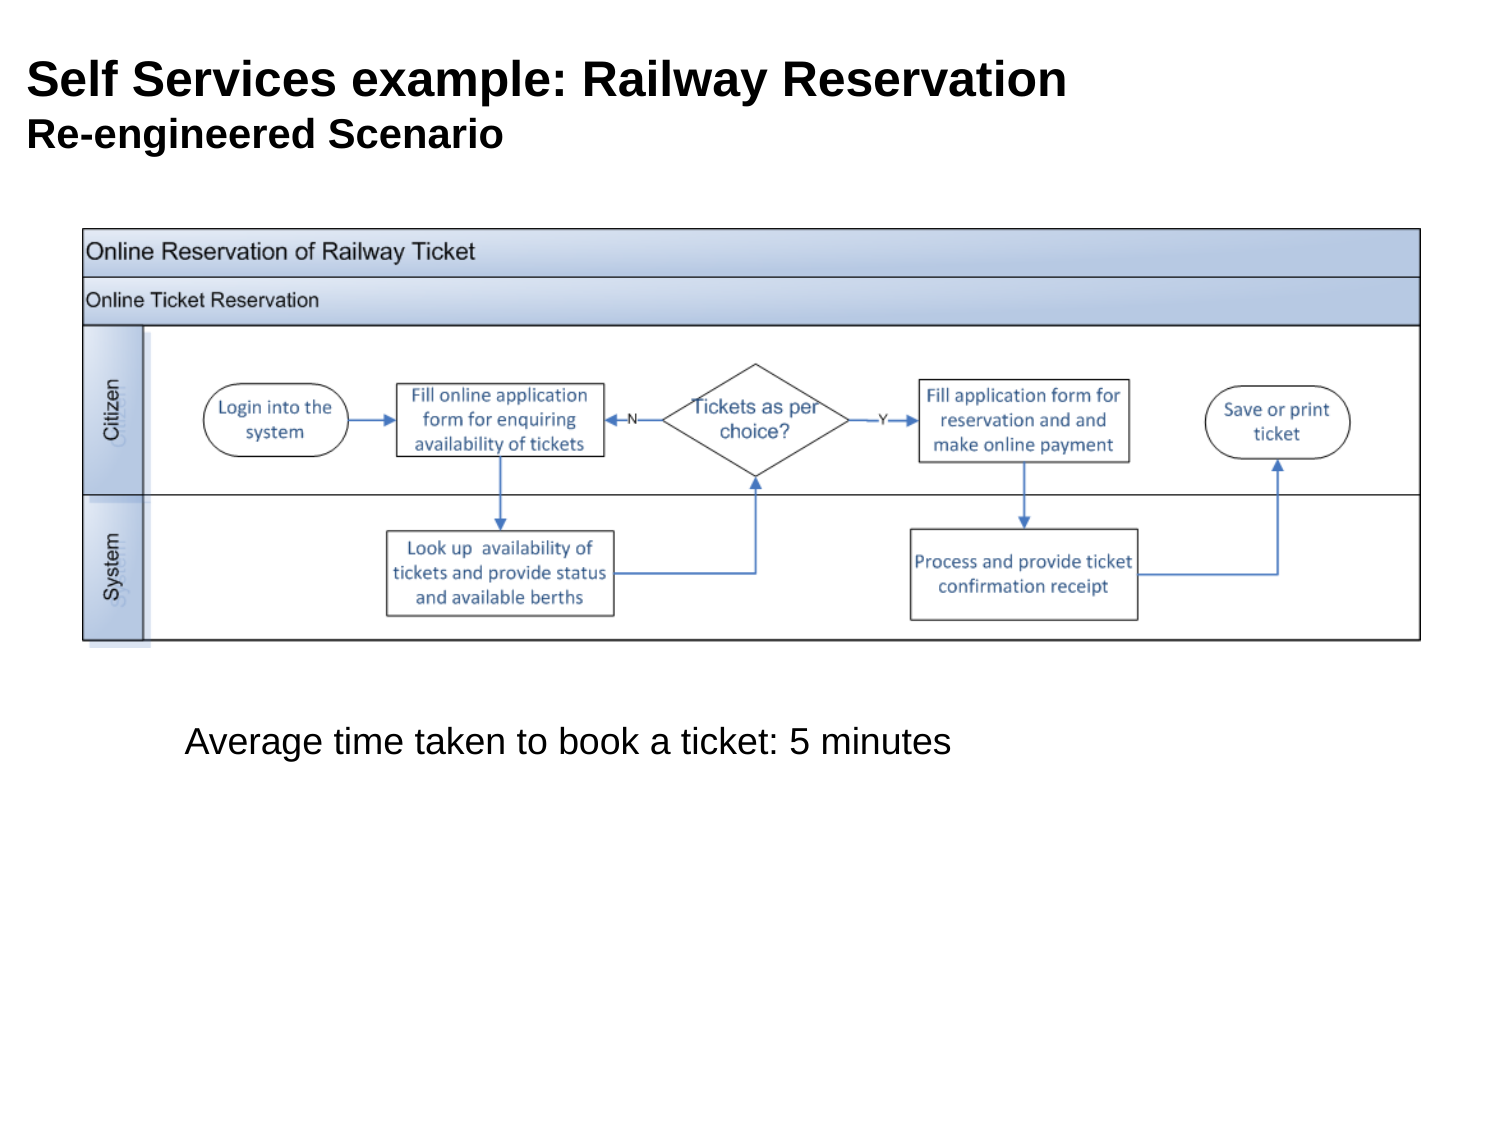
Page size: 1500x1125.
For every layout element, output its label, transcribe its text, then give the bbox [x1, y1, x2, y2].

title Self Services example: Railway Reservation Re-engineered Scenario [26, 46, 1472, 224]
picture [82, 228, 1422, 648]
text_box Average time taken to book a ticket: 5 minutes [174, 717, 963, 763]
